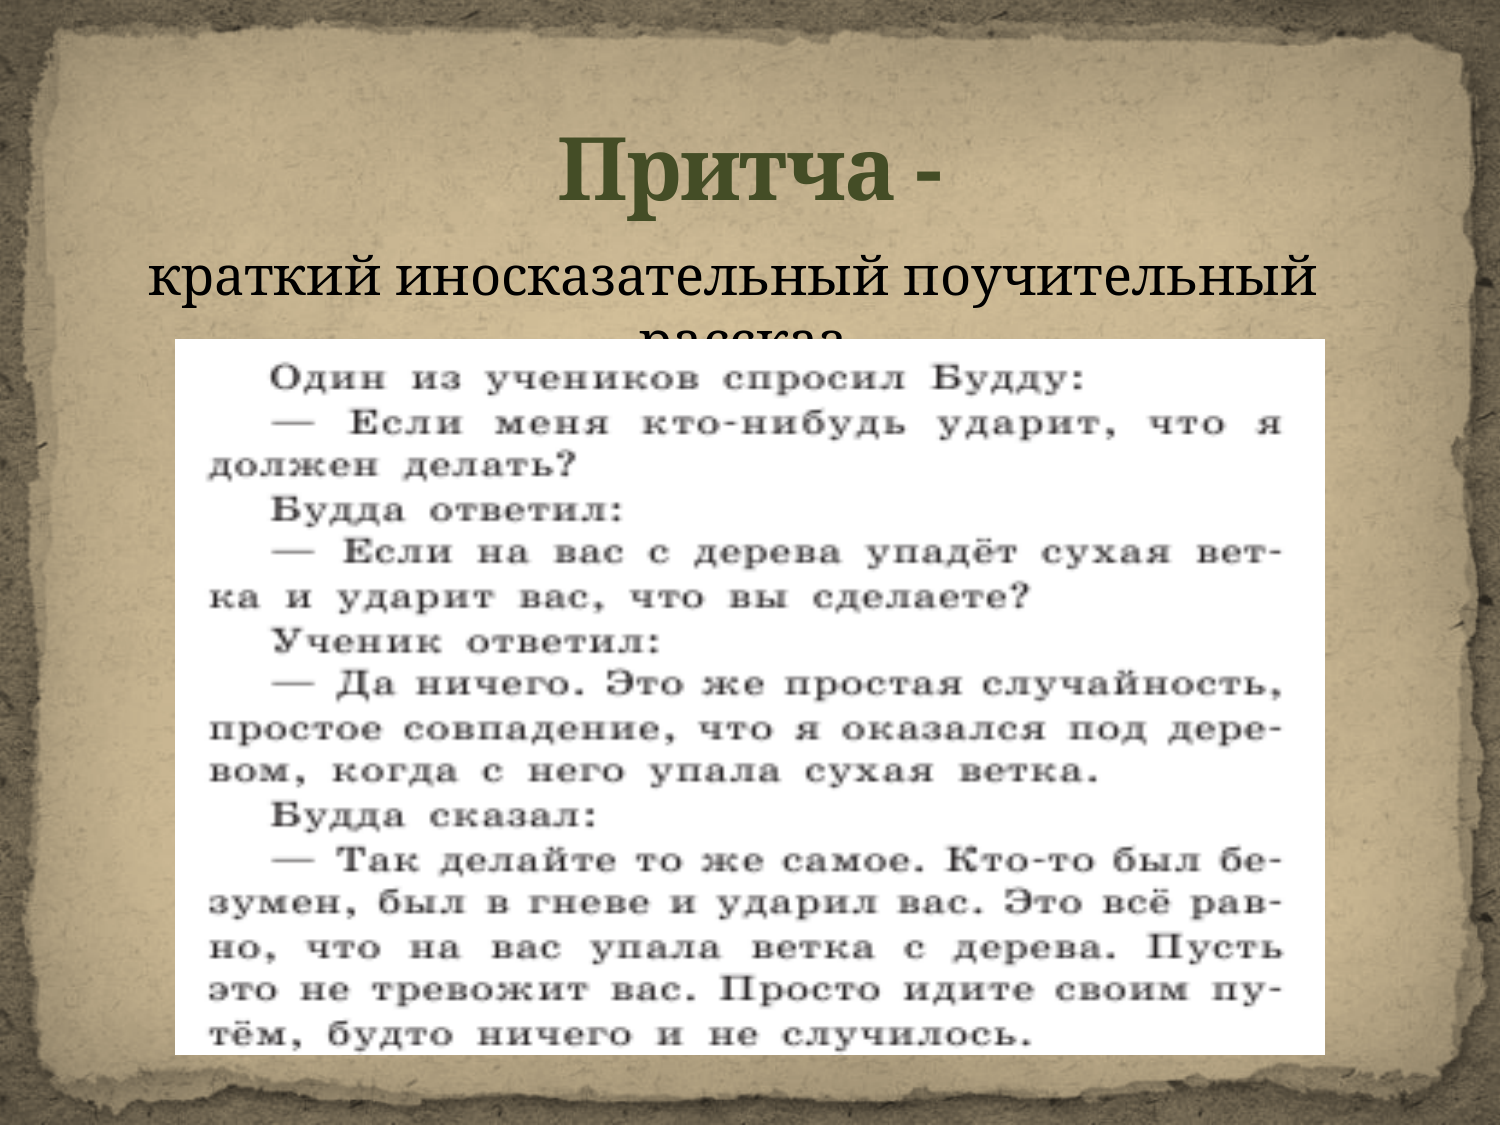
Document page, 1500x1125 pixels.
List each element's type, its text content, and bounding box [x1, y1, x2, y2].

title Притча - [74, 24, 1425, 225]
picture [175, 339, 1326, 1055]
list краткий иносказательный поучительный рассказ. [58, 234, 1409, 372]
